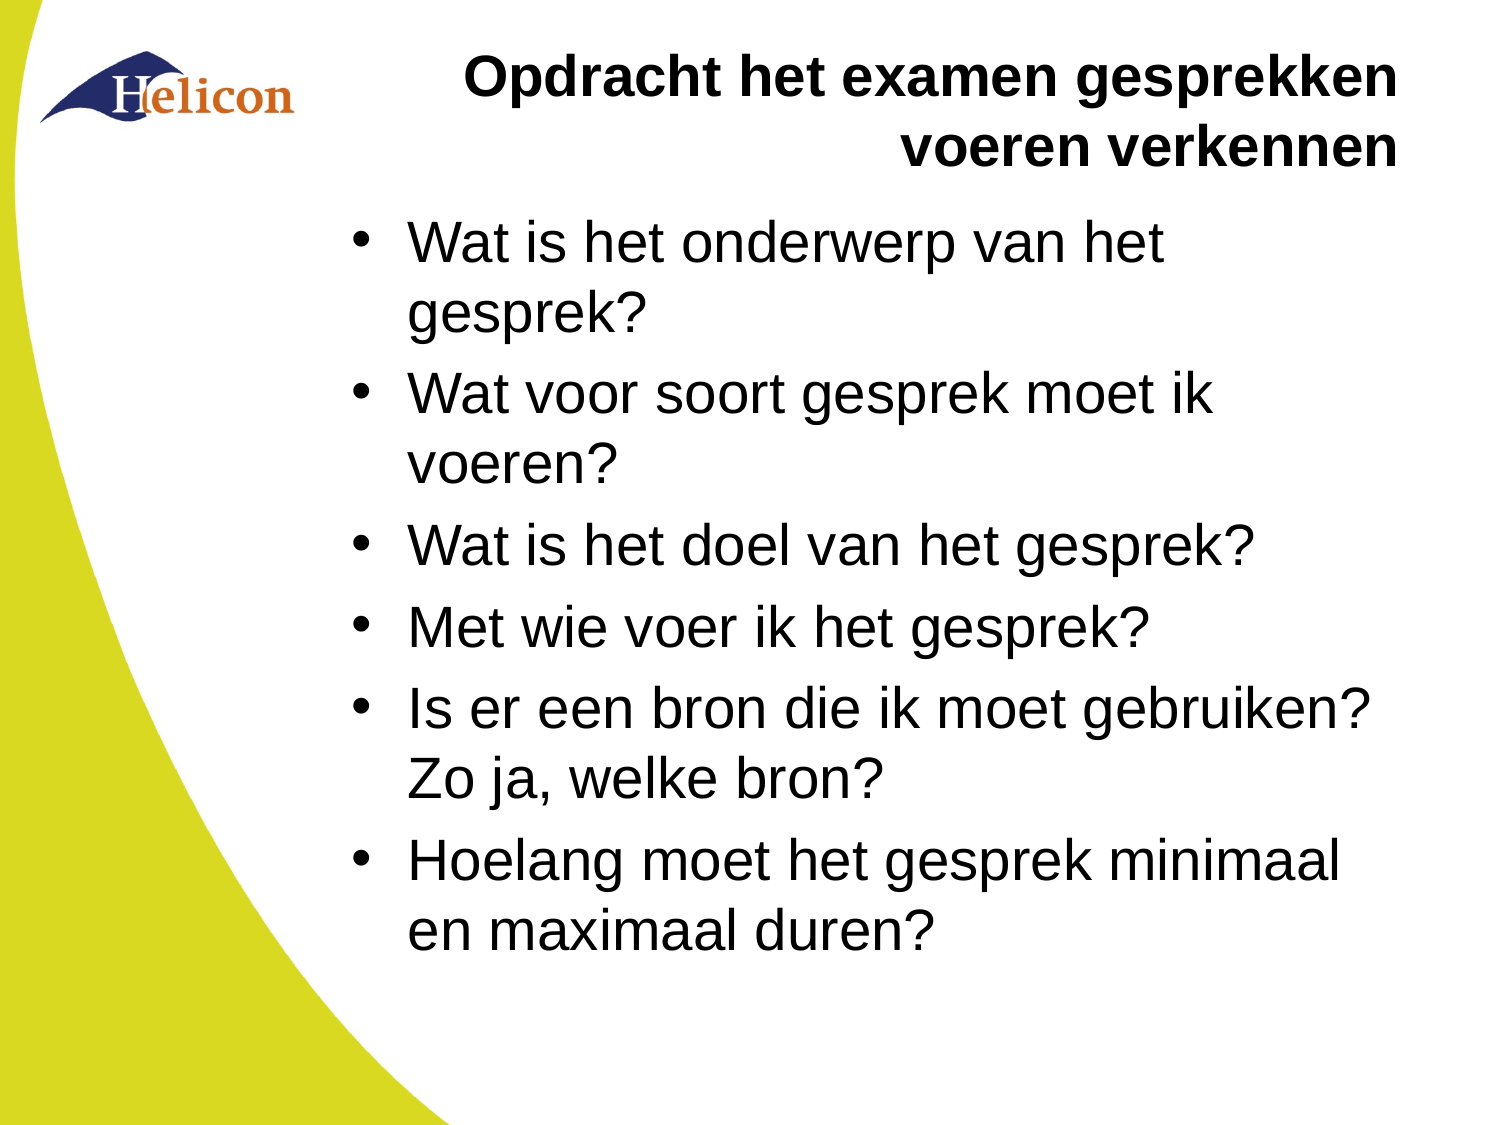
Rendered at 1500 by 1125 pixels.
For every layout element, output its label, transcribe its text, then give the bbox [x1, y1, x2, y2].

title Opdracht het examen gesprekken voeren verkennen [324, 54, 1415, 161]
list Wat is het onderwerp van het gesprek? Wat voor soort gesprek moet ik voeren? Wat is het doel van het gesprek? Met wie voer ik het gesprek? Is er een bron die ik moet gebruiken? Zo ja, welke bron? Hoelang moet het gesprek minimaal en maximaal duren? [336, 196, 1425, 1005]
picture [0, 0, 1500, 1125]
